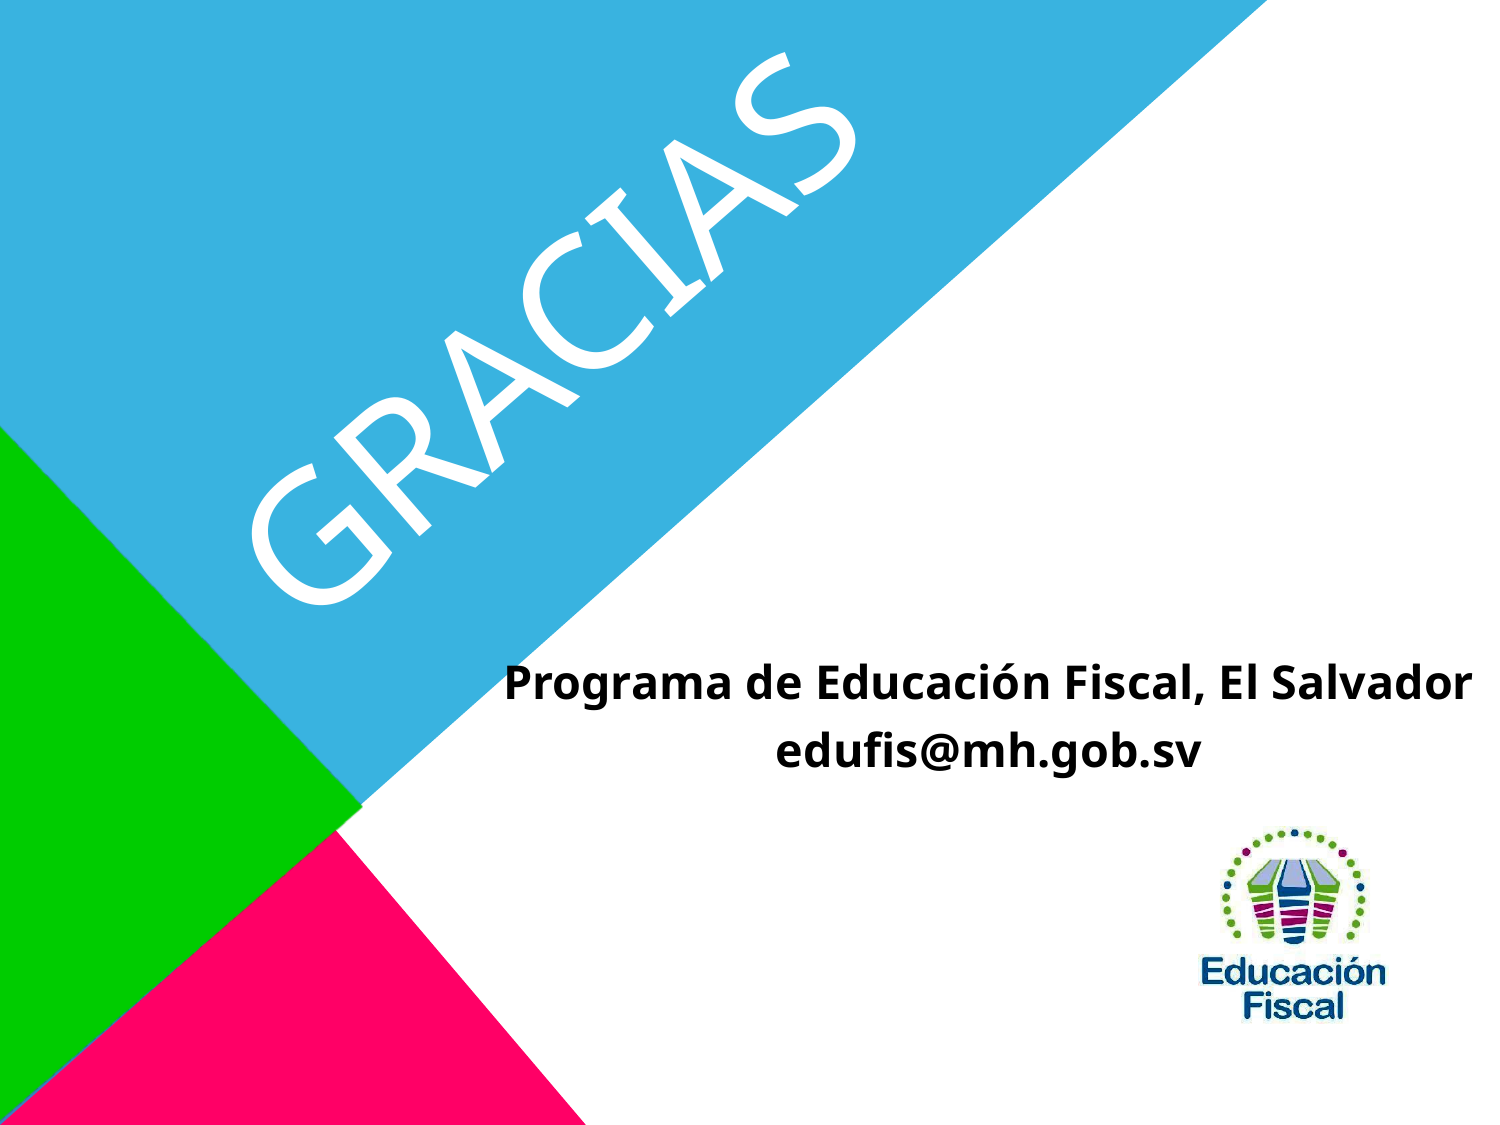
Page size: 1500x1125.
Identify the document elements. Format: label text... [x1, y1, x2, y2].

picture [1198, 826, 1389, 1024]
picture [0, 421, 531, 1124]
title gracias [337, 0, 938, 586]
list Programa de Educación Fiscal, El Salvador edufis@mh.gob.sv [535, 645, 1500, 786]
